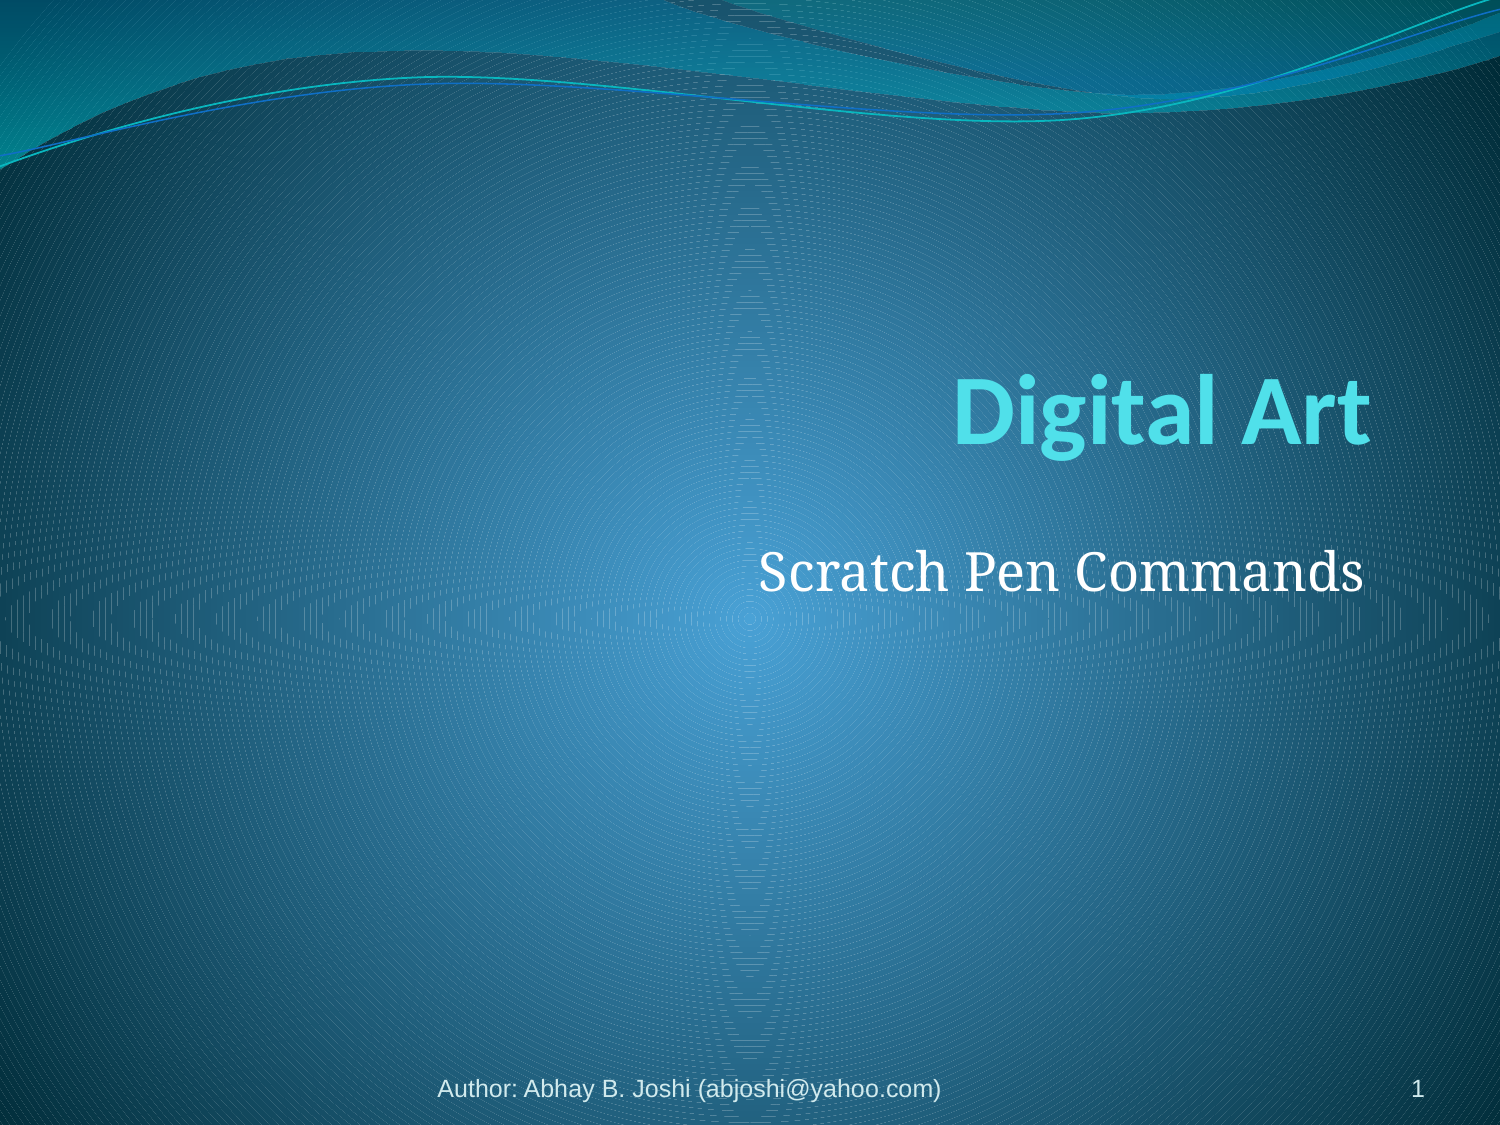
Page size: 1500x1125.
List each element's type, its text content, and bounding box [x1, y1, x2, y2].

title Digital Art [87, 224, 1376, 525]
subtitle Scratch Pen Commands [87, 529, 1376, 818]
footer Author: Abhay B. Joshi (abjoshi@yahoo.com) [437, 1042, 988, 1103]
slide_number 1 [1299, 1042, 1425, 1103]
